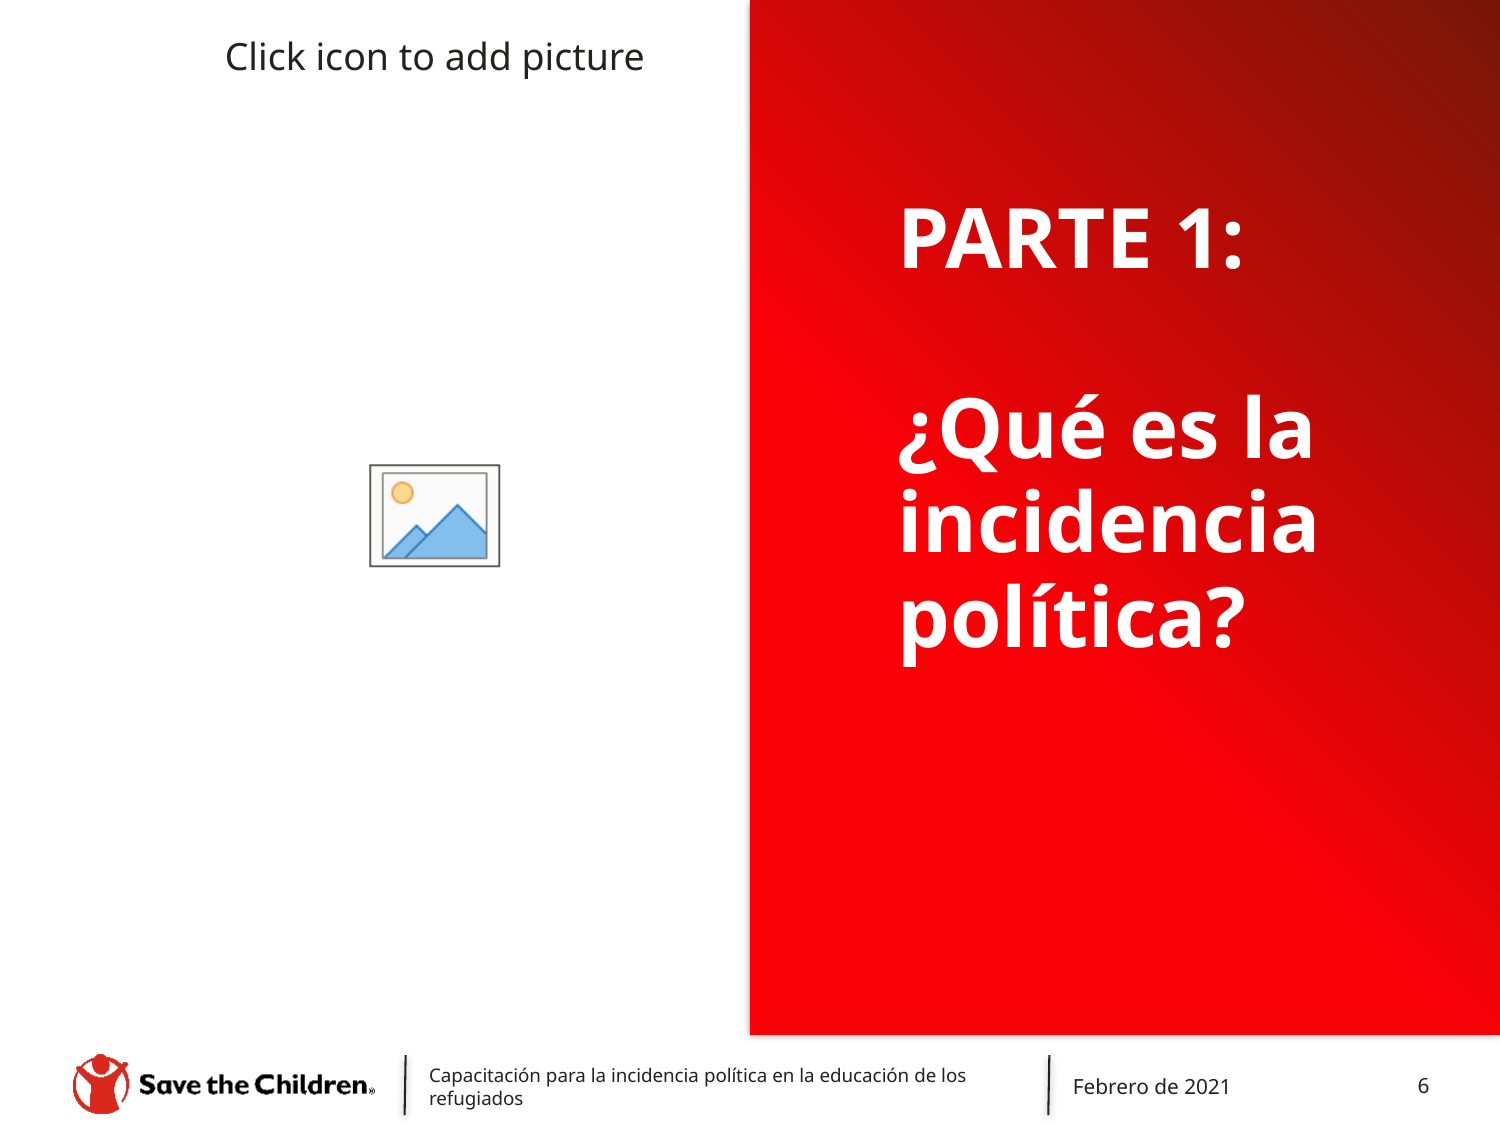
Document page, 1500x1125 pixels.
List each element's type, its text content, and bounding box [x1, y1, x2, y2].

title PARTE 1: ¿Qué es la incidencia política? [897, 192, 1430, 393]
picture [62, 1043, 386, 1125]
slide_number 6 [1317, 1056, 1445, 1117]
footer Capacitación para la incidencia política en la educación de los refugiados [414, 1056, 1042, 1117]
slide_number Febrero de 2021 [1057, 1056, 1317, 1117]
picture [24, 25, 846, 1008]
